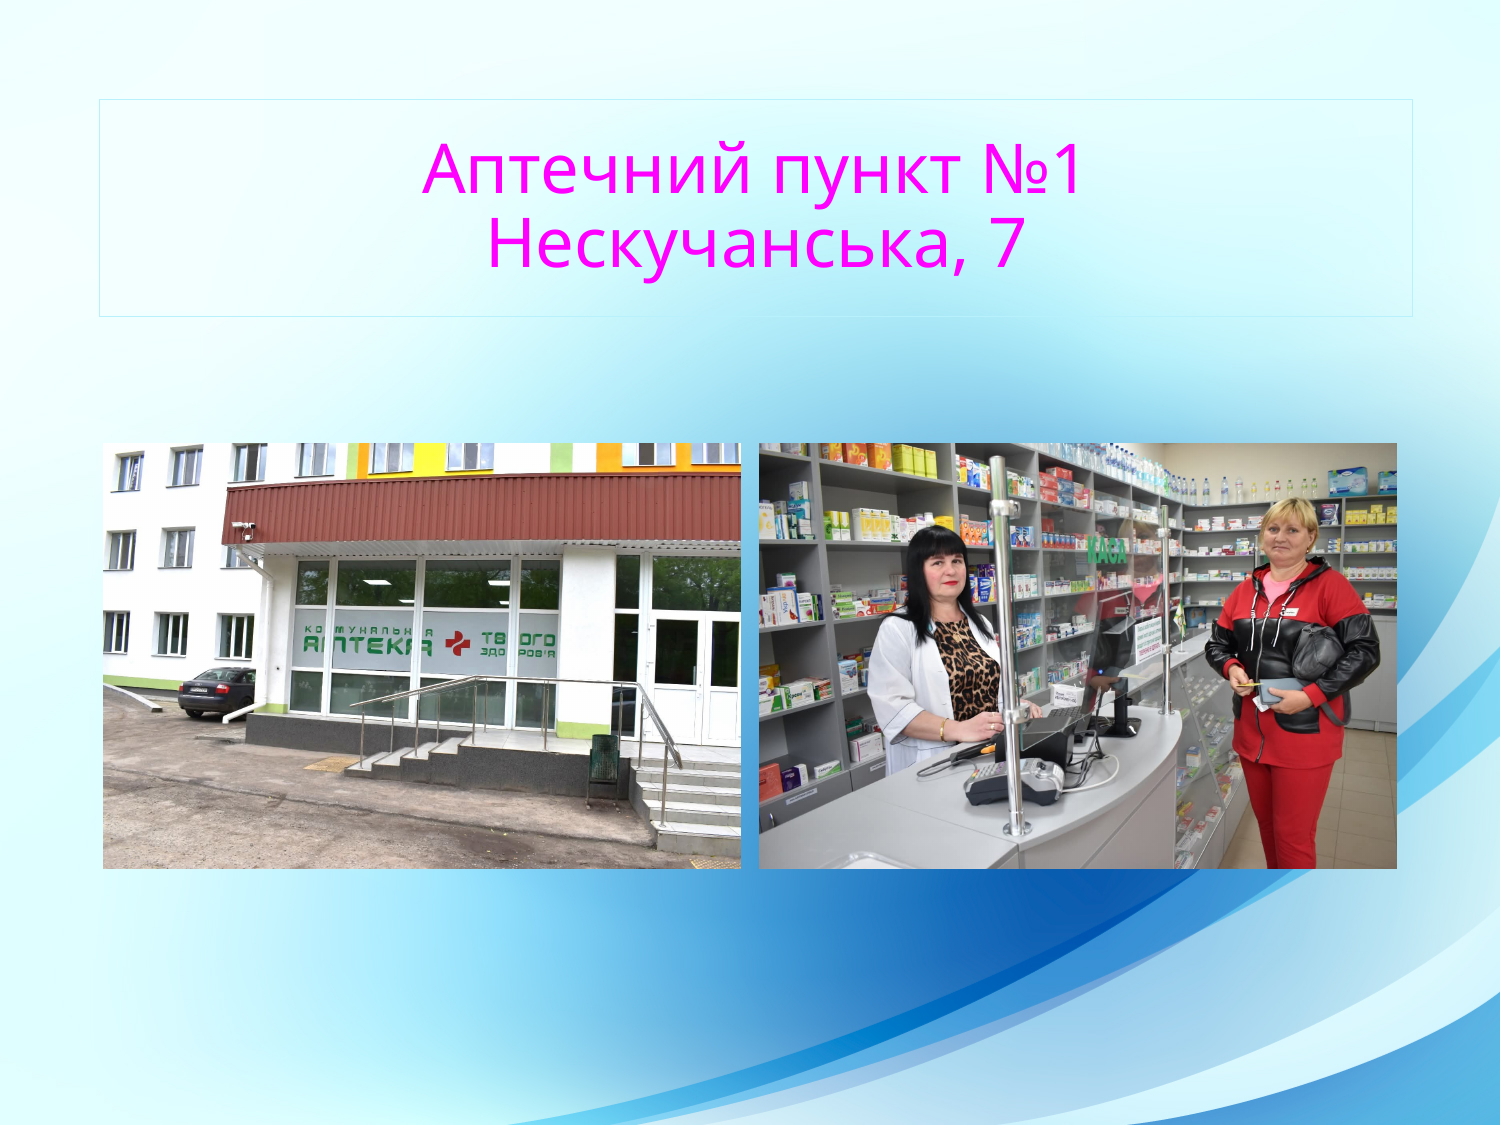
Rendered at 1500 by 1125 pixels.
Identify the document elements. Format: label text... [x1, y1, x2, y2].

title Аптечний пункт №1 Нескучанська, 7 [99, 99, 1413, 317]
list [103, 443, 741, 869]
picture [0, 0, 1500, 1125]
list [759, 443, 1397, 869]
